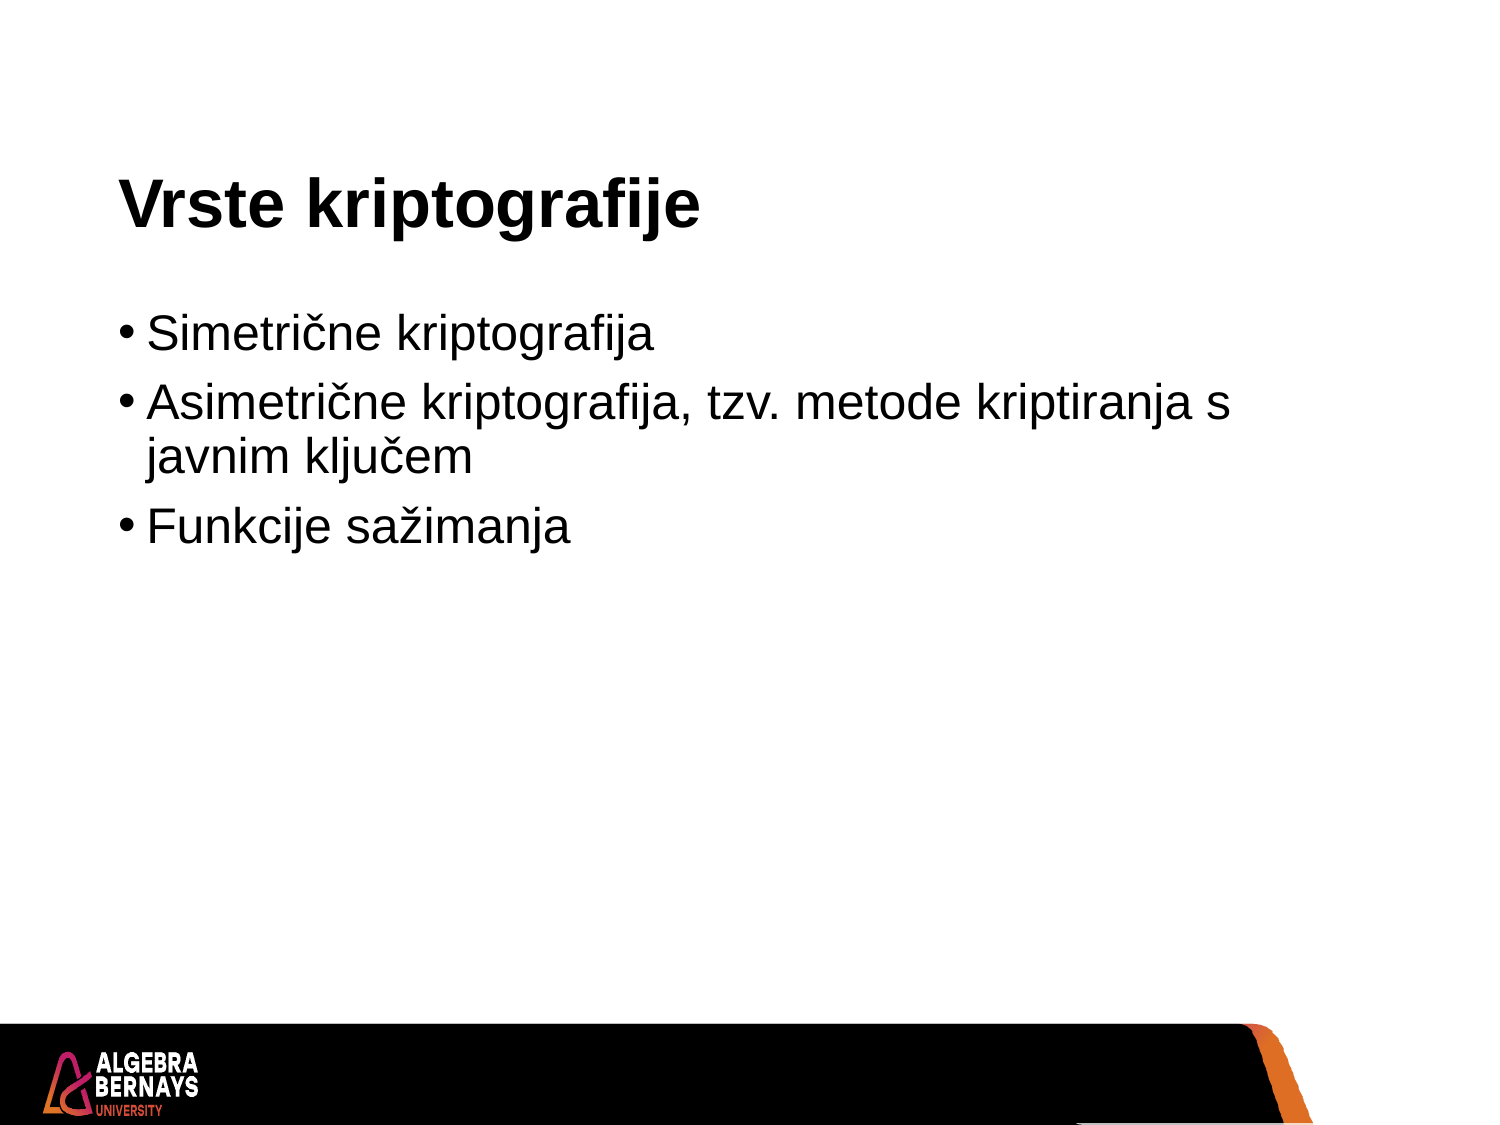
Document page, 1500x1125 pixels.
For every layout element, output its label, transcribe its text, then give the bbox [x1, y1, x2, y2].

picture [0, 1023, 1468, 1125]
title Vrste kriptografije [103, 59, 1397, 278]
list Simetrične kriptografija Asimetrične kriptografija, tzv. metode kriptiranja s javnim ključem Funkcije sažimanja [103, 299, 1397, 1014]
